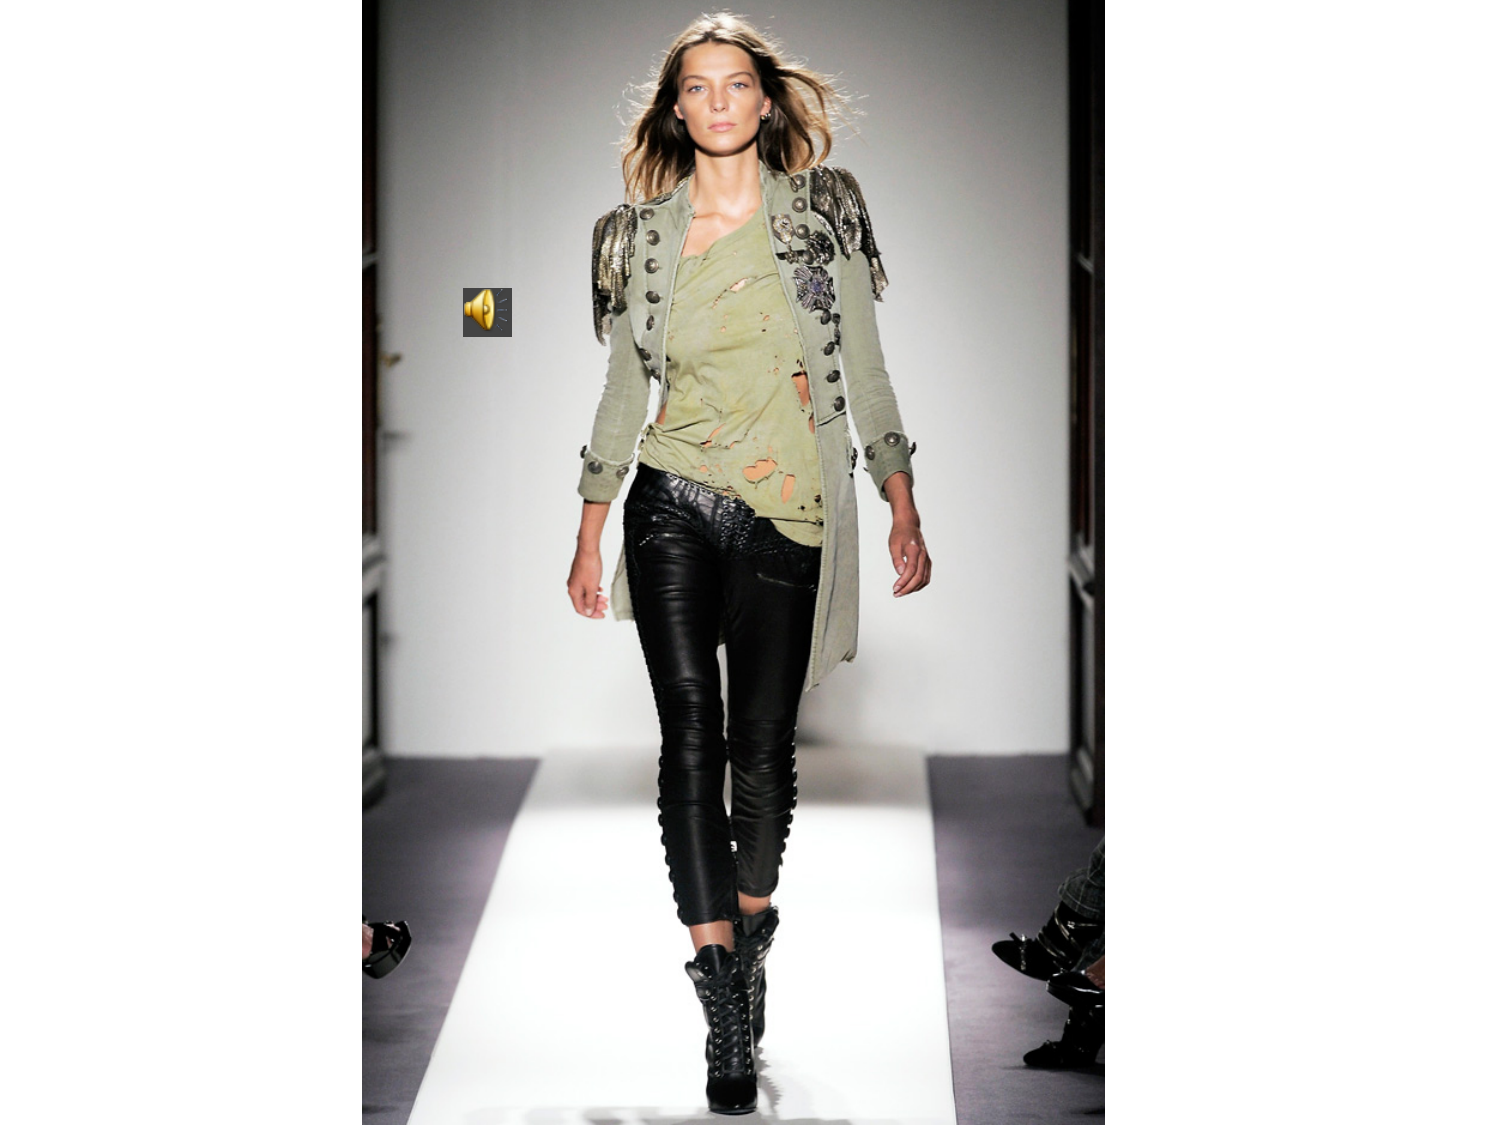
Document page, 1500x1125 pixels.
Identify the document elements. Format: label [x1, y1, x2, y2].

picture [362, 0, 1105, 1125]
